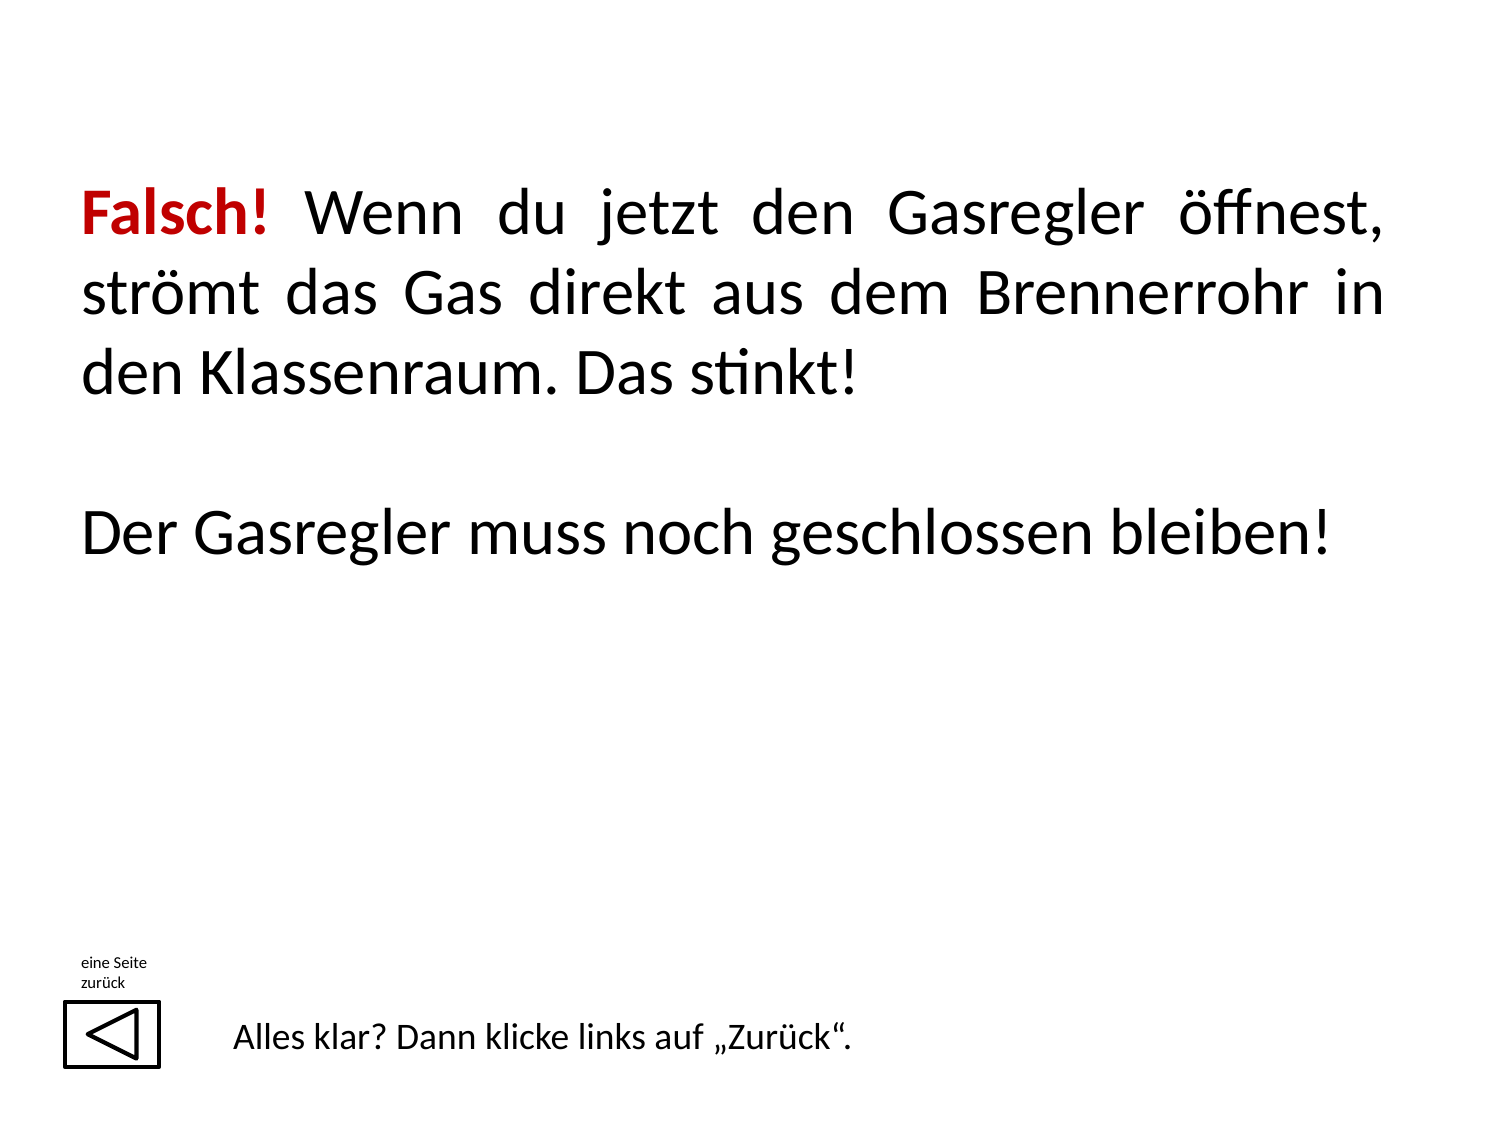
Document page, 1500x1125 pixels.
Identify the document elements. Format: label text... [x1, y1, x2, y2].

text_box Falsch! Wenn du jetzt den Gasregler öffnest, strömt das Gas direkt aus dem Brennerrohr in den Klassenraum. Das stinkt! Der Gasregler muss noch geschlossen bleiben! [66, 160, 1402, 656]
text_box Alles klar? Dann klicke links auf „Zurück“. [218, 1004, 1282, 1065]
text_box [63, 1000, 161, 1069]
text_box eine Seite zurück [66, 945, 183, 1000]
